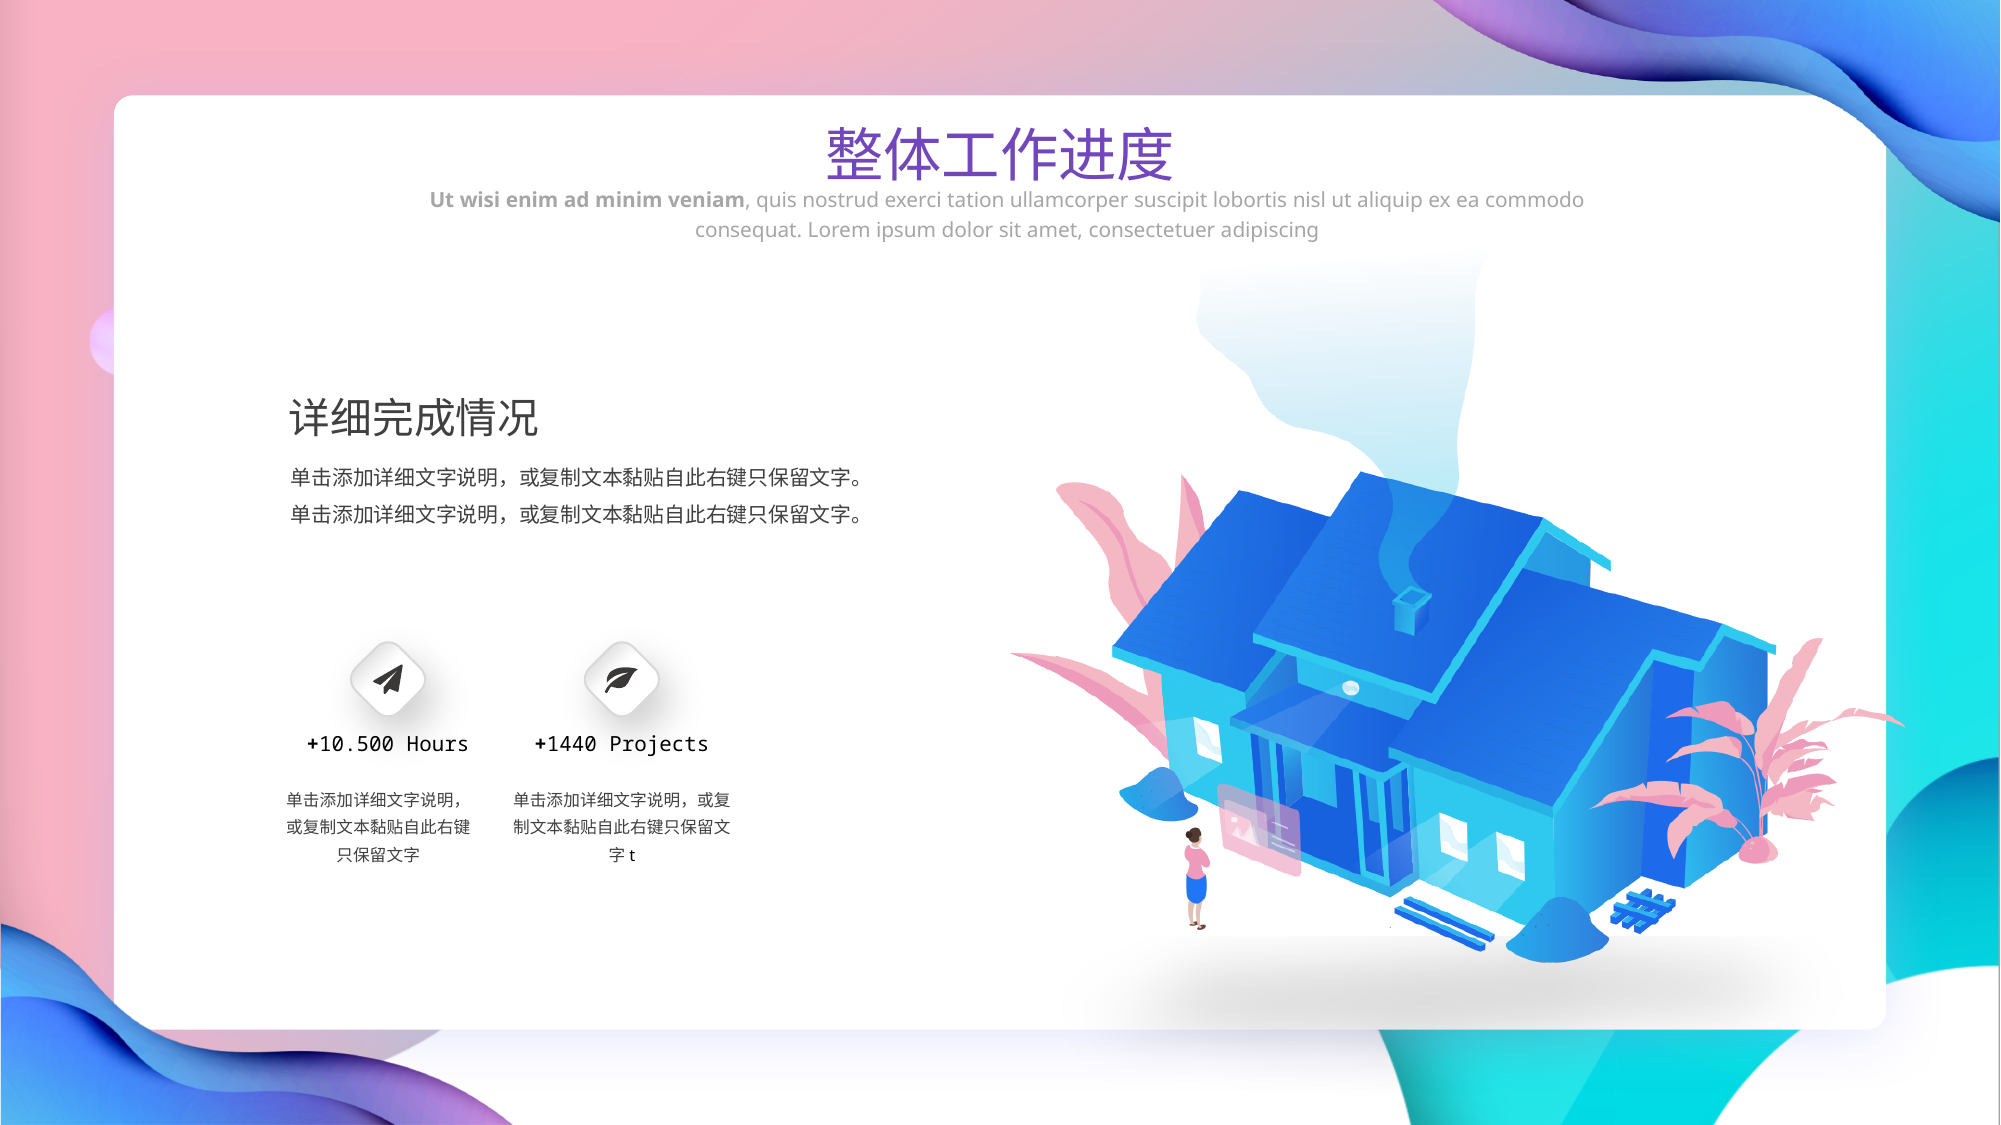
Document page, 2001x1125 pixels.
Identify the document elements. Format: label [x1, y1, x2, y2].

text_box [357, 648, 419, 711]
text_box [274, 384, 887, 574]
text_box [591, 648, 653, 711]
text_box [410, 111, 1604, 250]
picture [0, 0, 2000, 1125]
